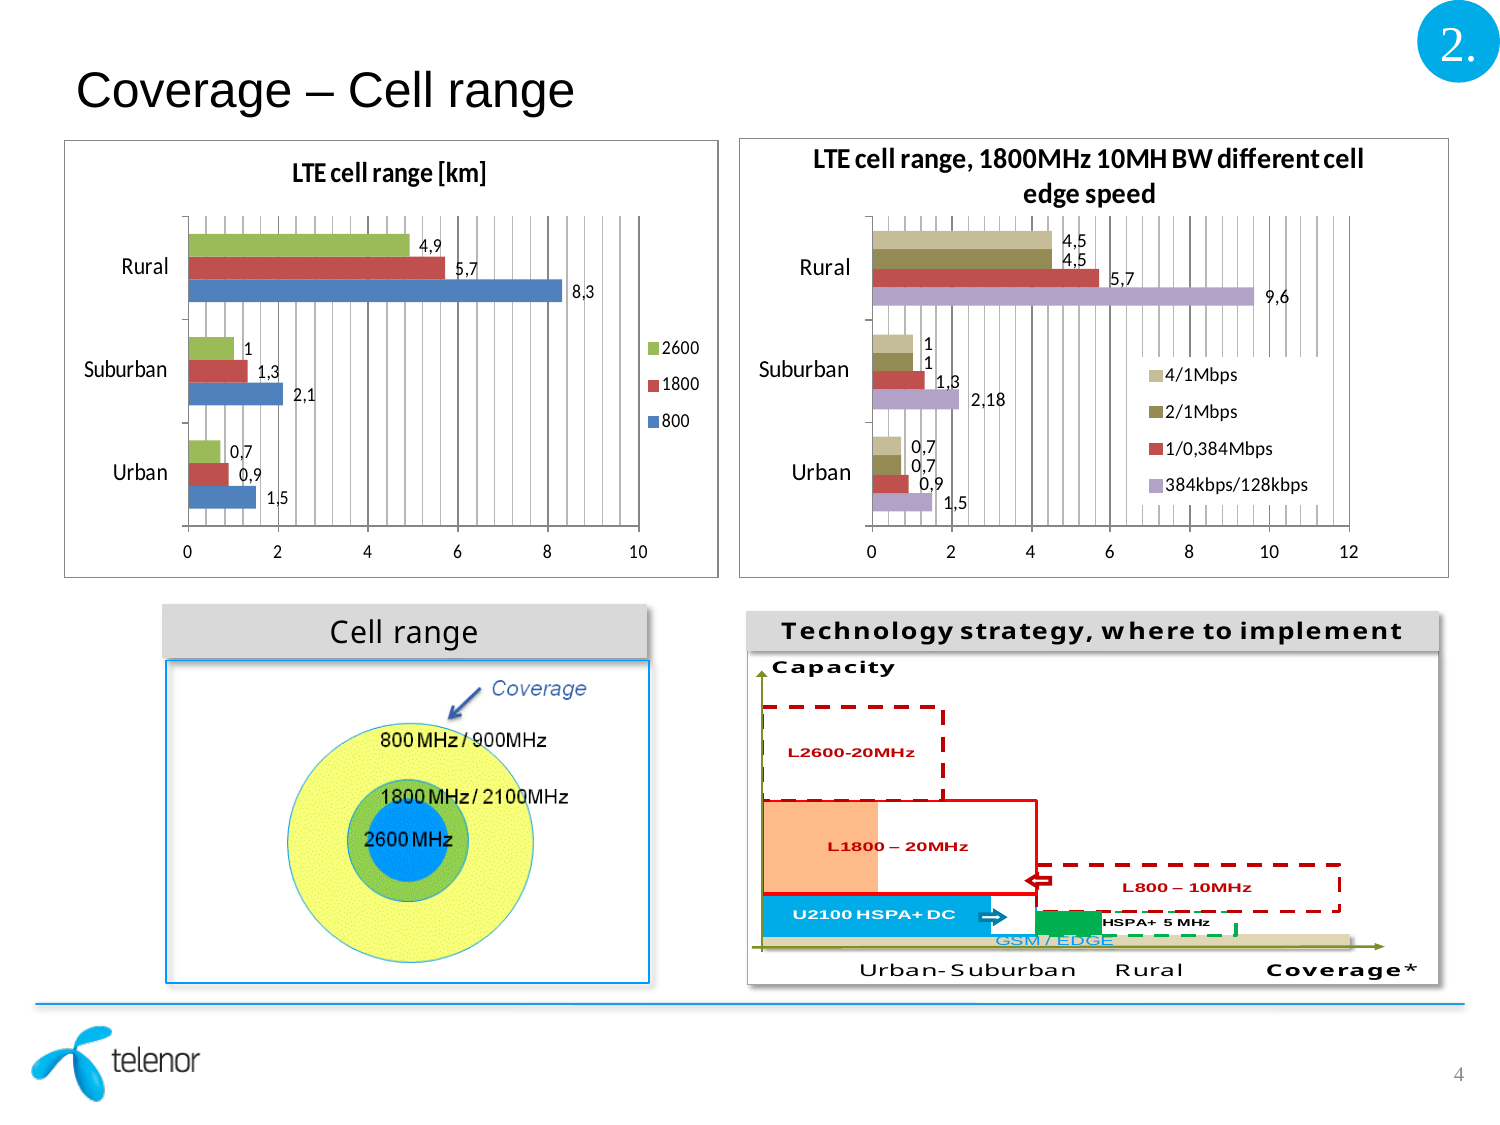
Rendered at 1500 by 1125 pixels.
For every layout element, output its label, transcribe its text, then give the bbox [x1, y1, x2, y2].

picture [155, 596, 665, 999]
picture [26, 1019, 208, 1109]
picture [736, 136, 1450, 579]
slide_number 4 [1400, 1042, 1465, 1103]
title Coverage – Cell range [75, 57, 1425, 179]
picture [739, 605, 1452, 996]
picture [62, 138, 720, 579]
text_box 2. [1417, 0, 1500, 83]
